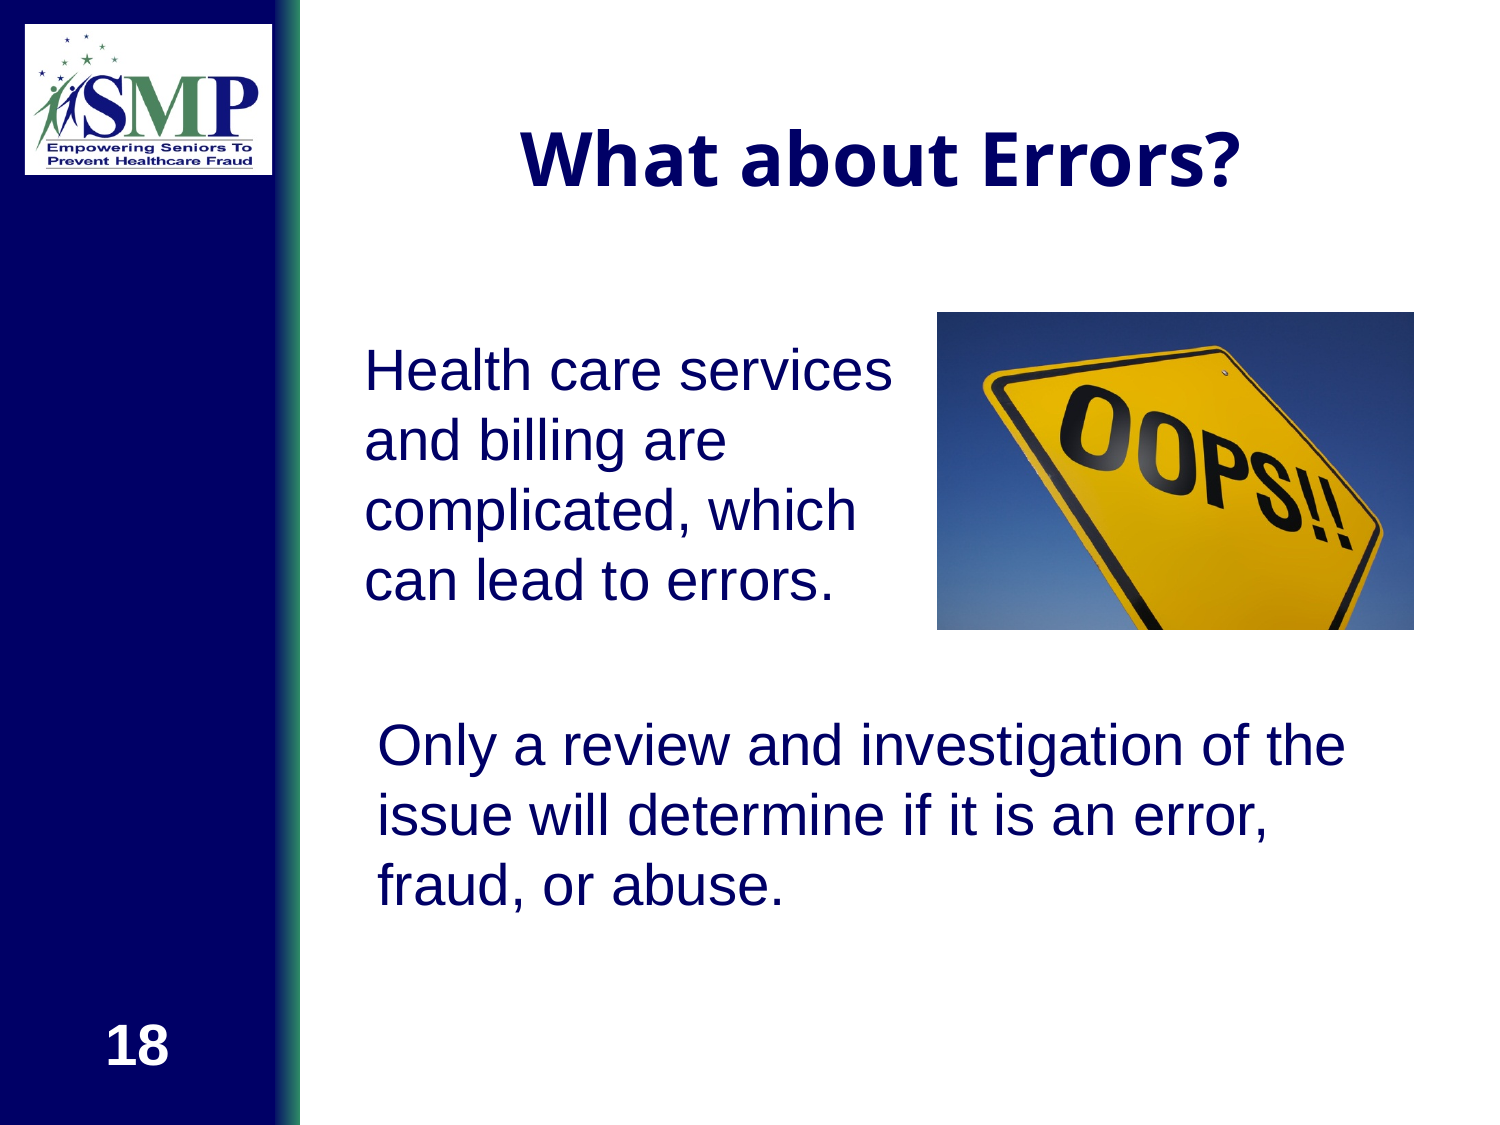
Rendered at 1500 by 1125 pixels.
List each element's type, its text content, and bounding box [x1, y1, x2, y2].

picture [24, 24, 273, 175]
title What about Errors? [337, 62, 1425, 250]
slide_number 18 [0, 999, 276, 1076]
text_box Health care services and billing are complicated, which can lead to errors. [350, 324, 939, 638]
list Only a review and investigation of the issue will determine if it is an error, fraud, or abuse. [362, 699, 1403, 938]
picture [937, 312, 1414, 630]
